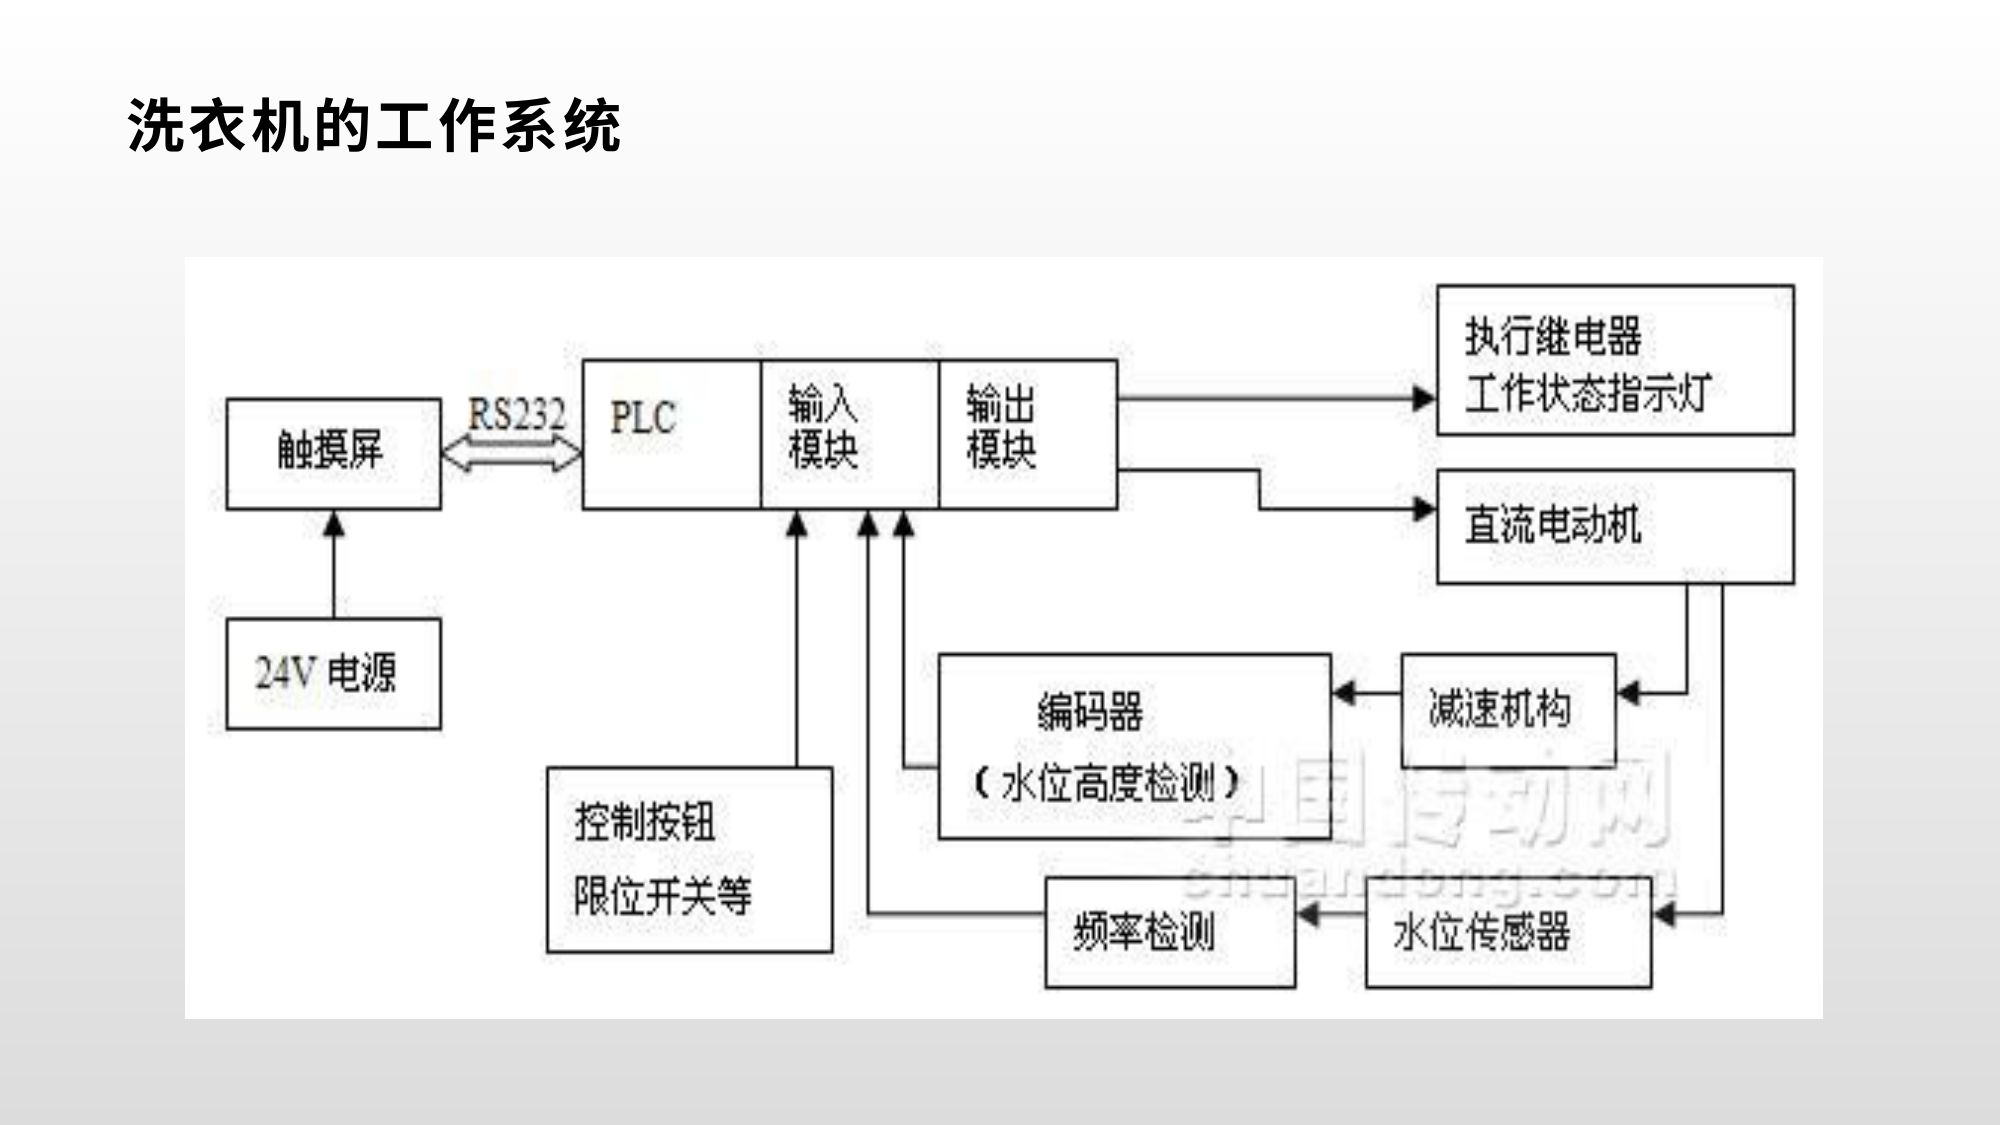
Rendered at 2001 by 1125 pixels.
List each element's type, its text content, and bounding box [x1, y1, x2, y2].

list [109, 212, 1891, 1040]
picture [185, 257, 1824, 1019]
title 洗衣机的工作系统 [109, 70, 1891, 178]
